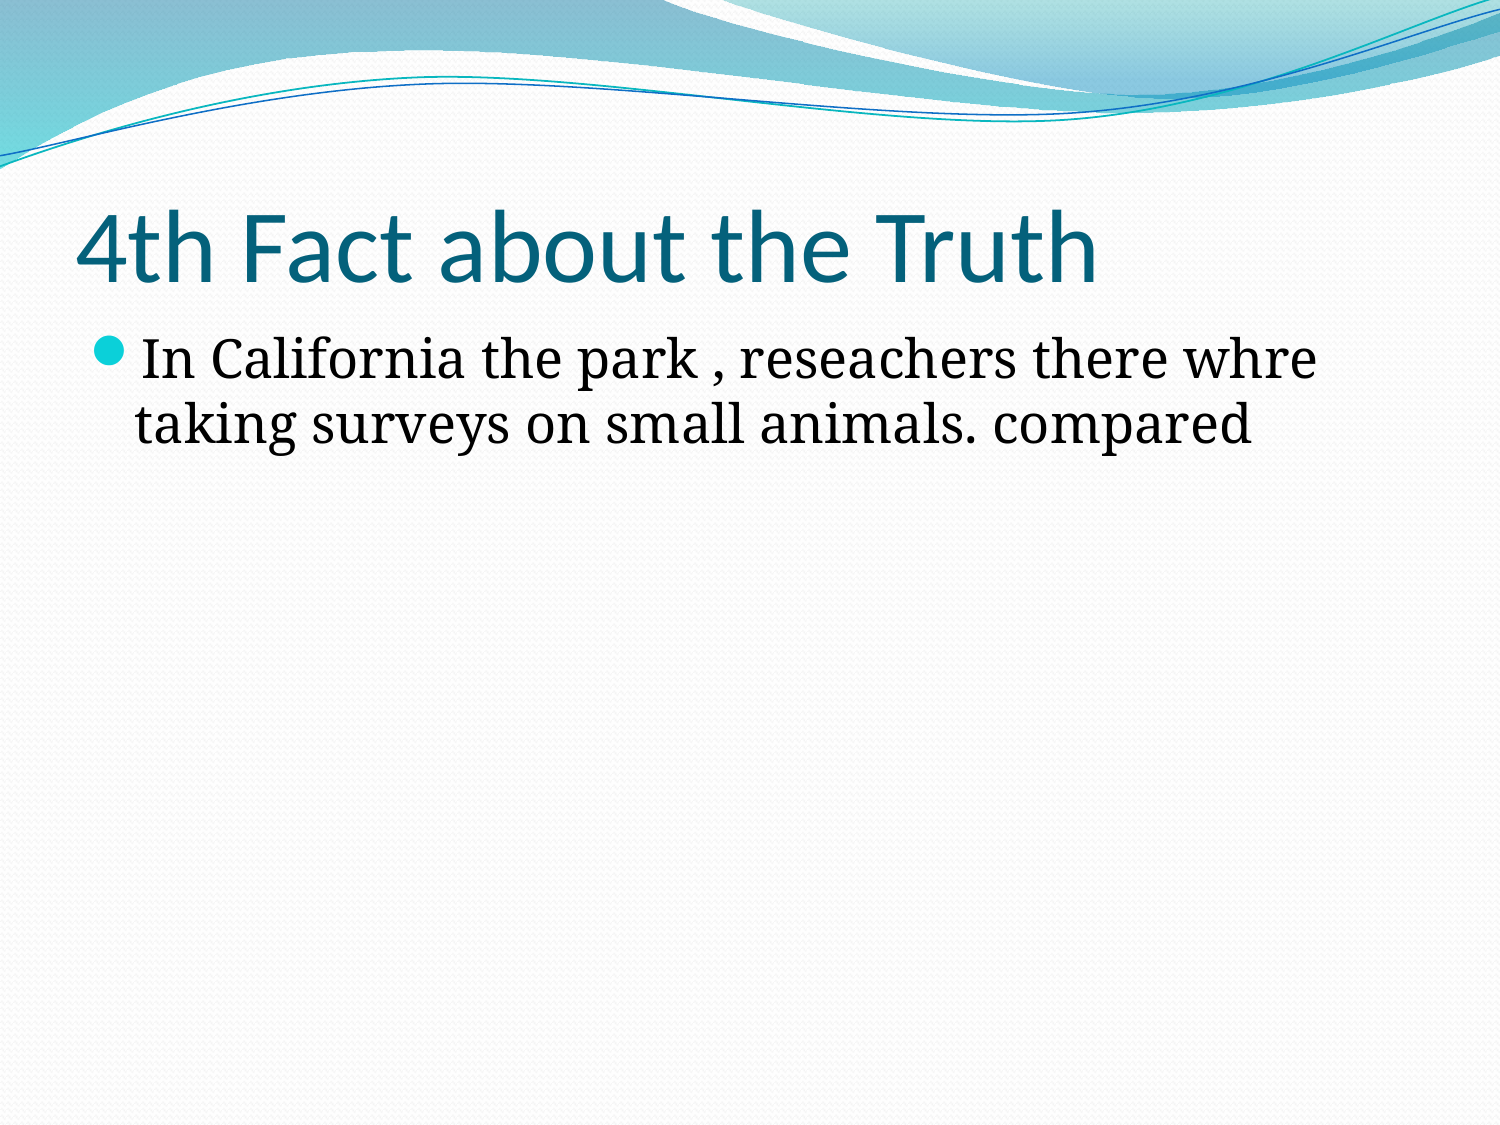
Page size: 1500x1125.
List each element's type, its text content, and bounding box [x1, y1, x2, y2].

list In California the park , reseachers there whre taking surveys on small animals. compared [75, 317, 1425, 1038]
title 4th Fact about the Truth [75, 115, 1425, 303]
